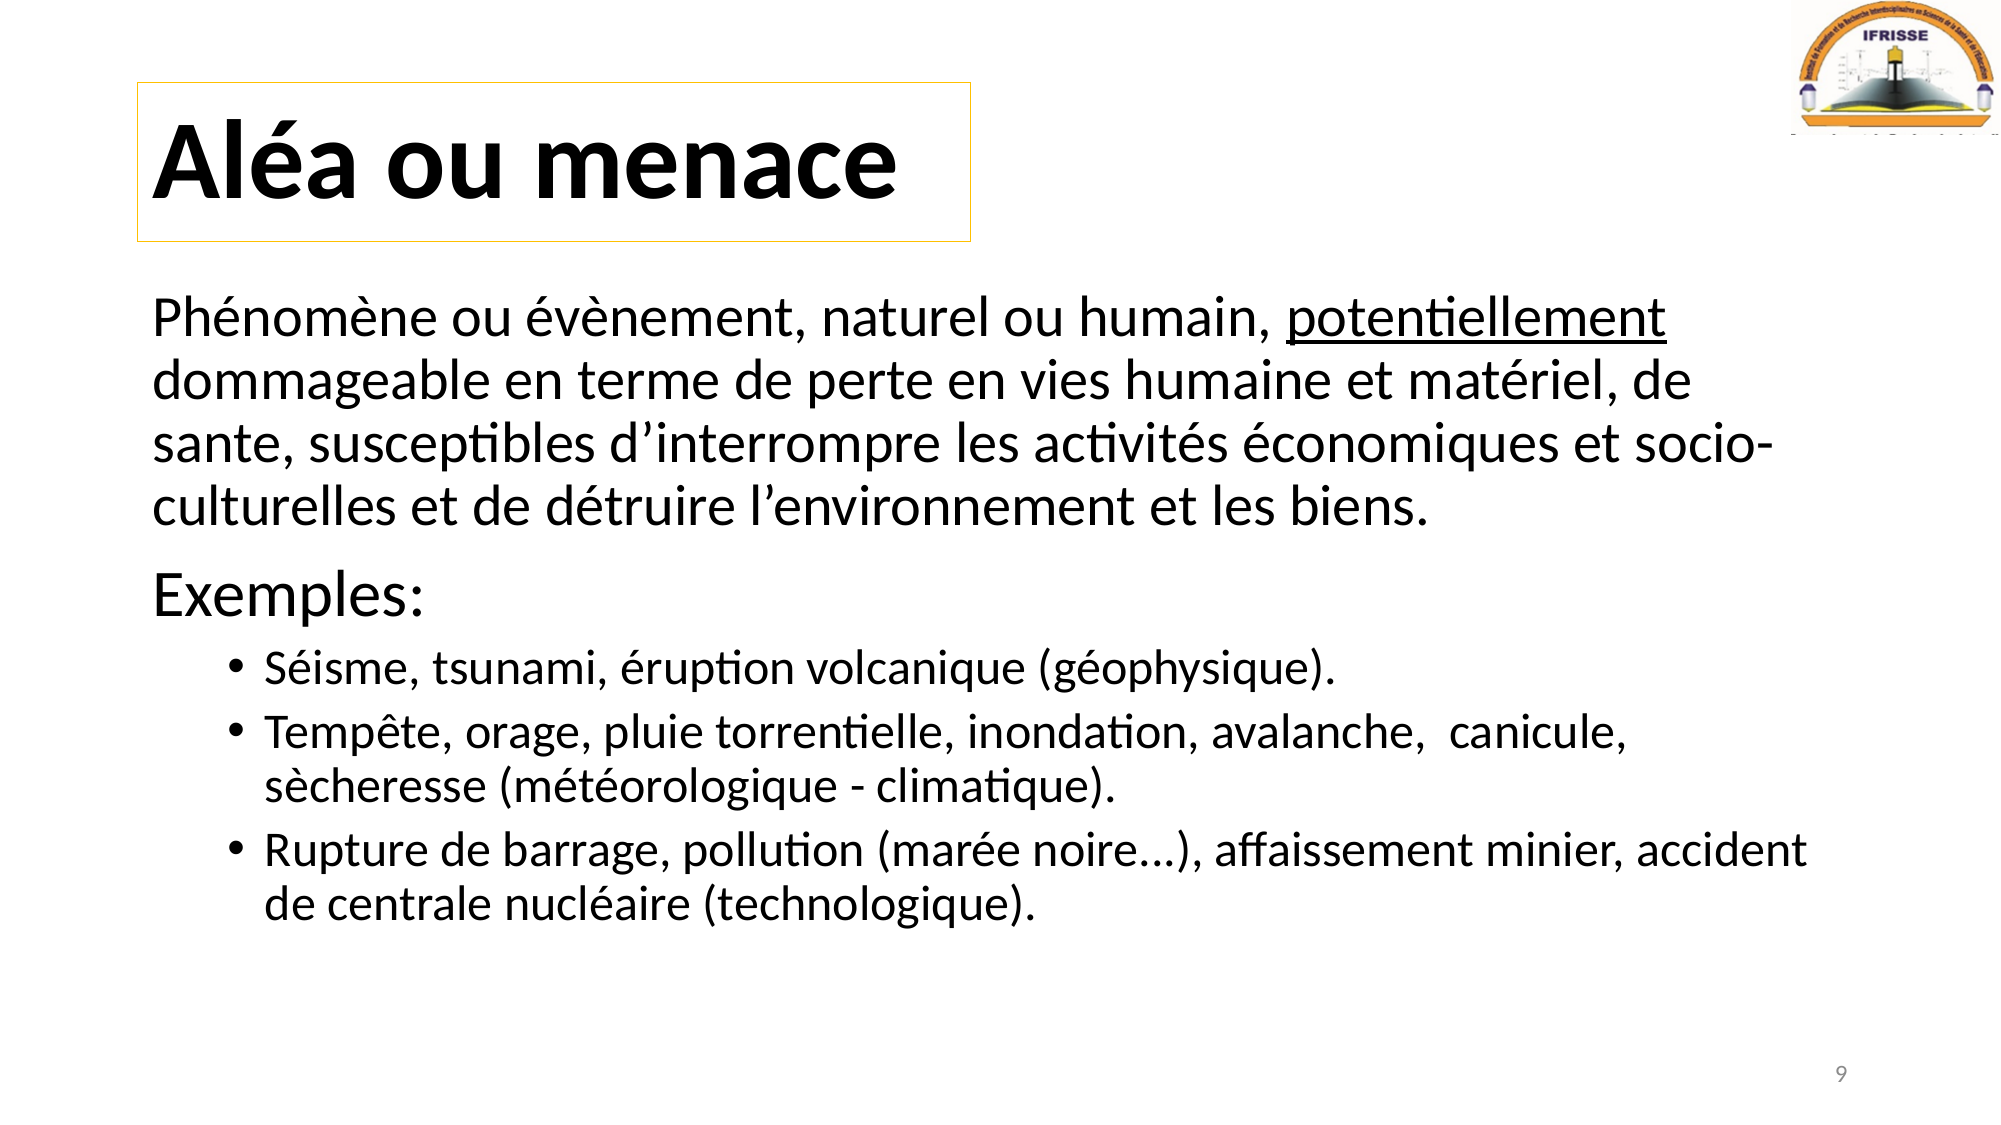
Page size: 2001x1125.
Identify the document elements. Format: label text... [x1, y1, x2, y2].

title Aléa ou menace [137, 82, 971, 242]
list Phénomène ou évènement, naturel ou humain, potentiellement dommageable en terme de perte en vies humaine et matériel, de sante, susceptibles d’interrompre les activités économiques et socio-culturelles et de détruire l’environnement et les biens. Exemples: Séisme, tsunami, éruption volcanique (géophysique). Tempête, orage, pluie torrentielle, inondation, avalanche, canicule, sècheresse (météorologique - climatique). Rupture de barrage, pollution (marée noire...), affaissement minier, accident de centrale nucléaire (technologique). [137, 278, 1863, 1014]
picture [1791, 0, 2000, 135]
slide_number 9 [1412, 1042, 1863, 1103]
